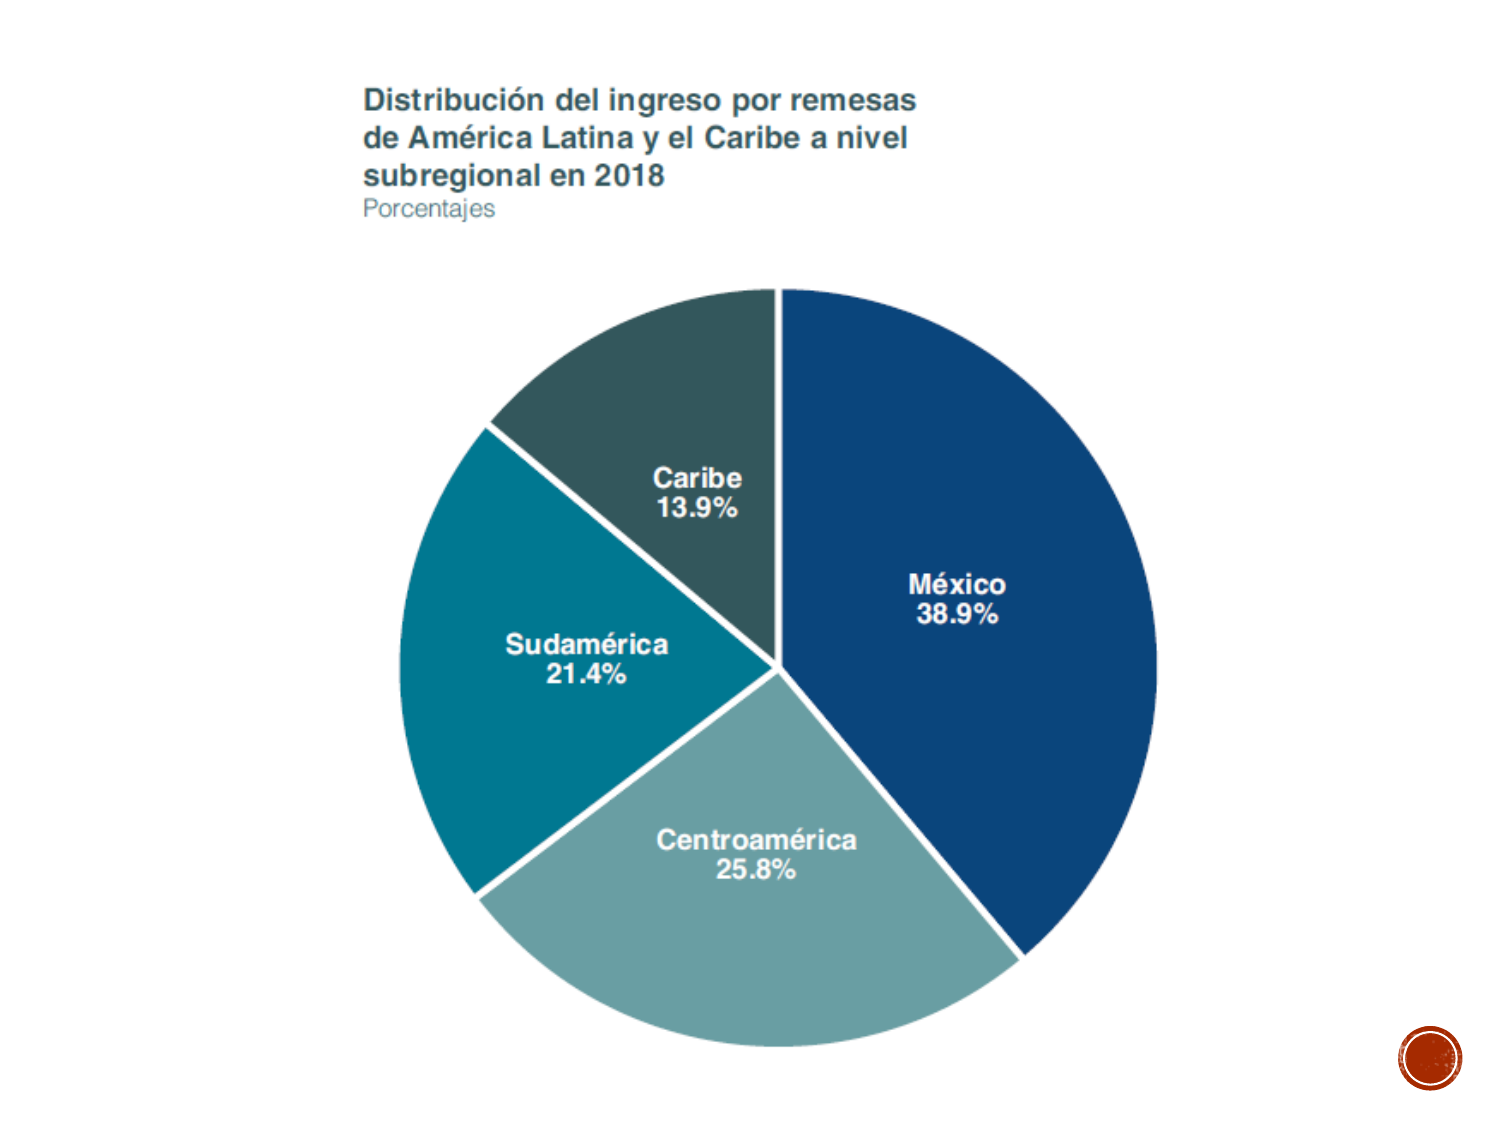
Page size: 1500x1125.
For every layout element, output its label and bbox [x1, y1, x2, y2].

picture [343, 78, 1199, 1063]
